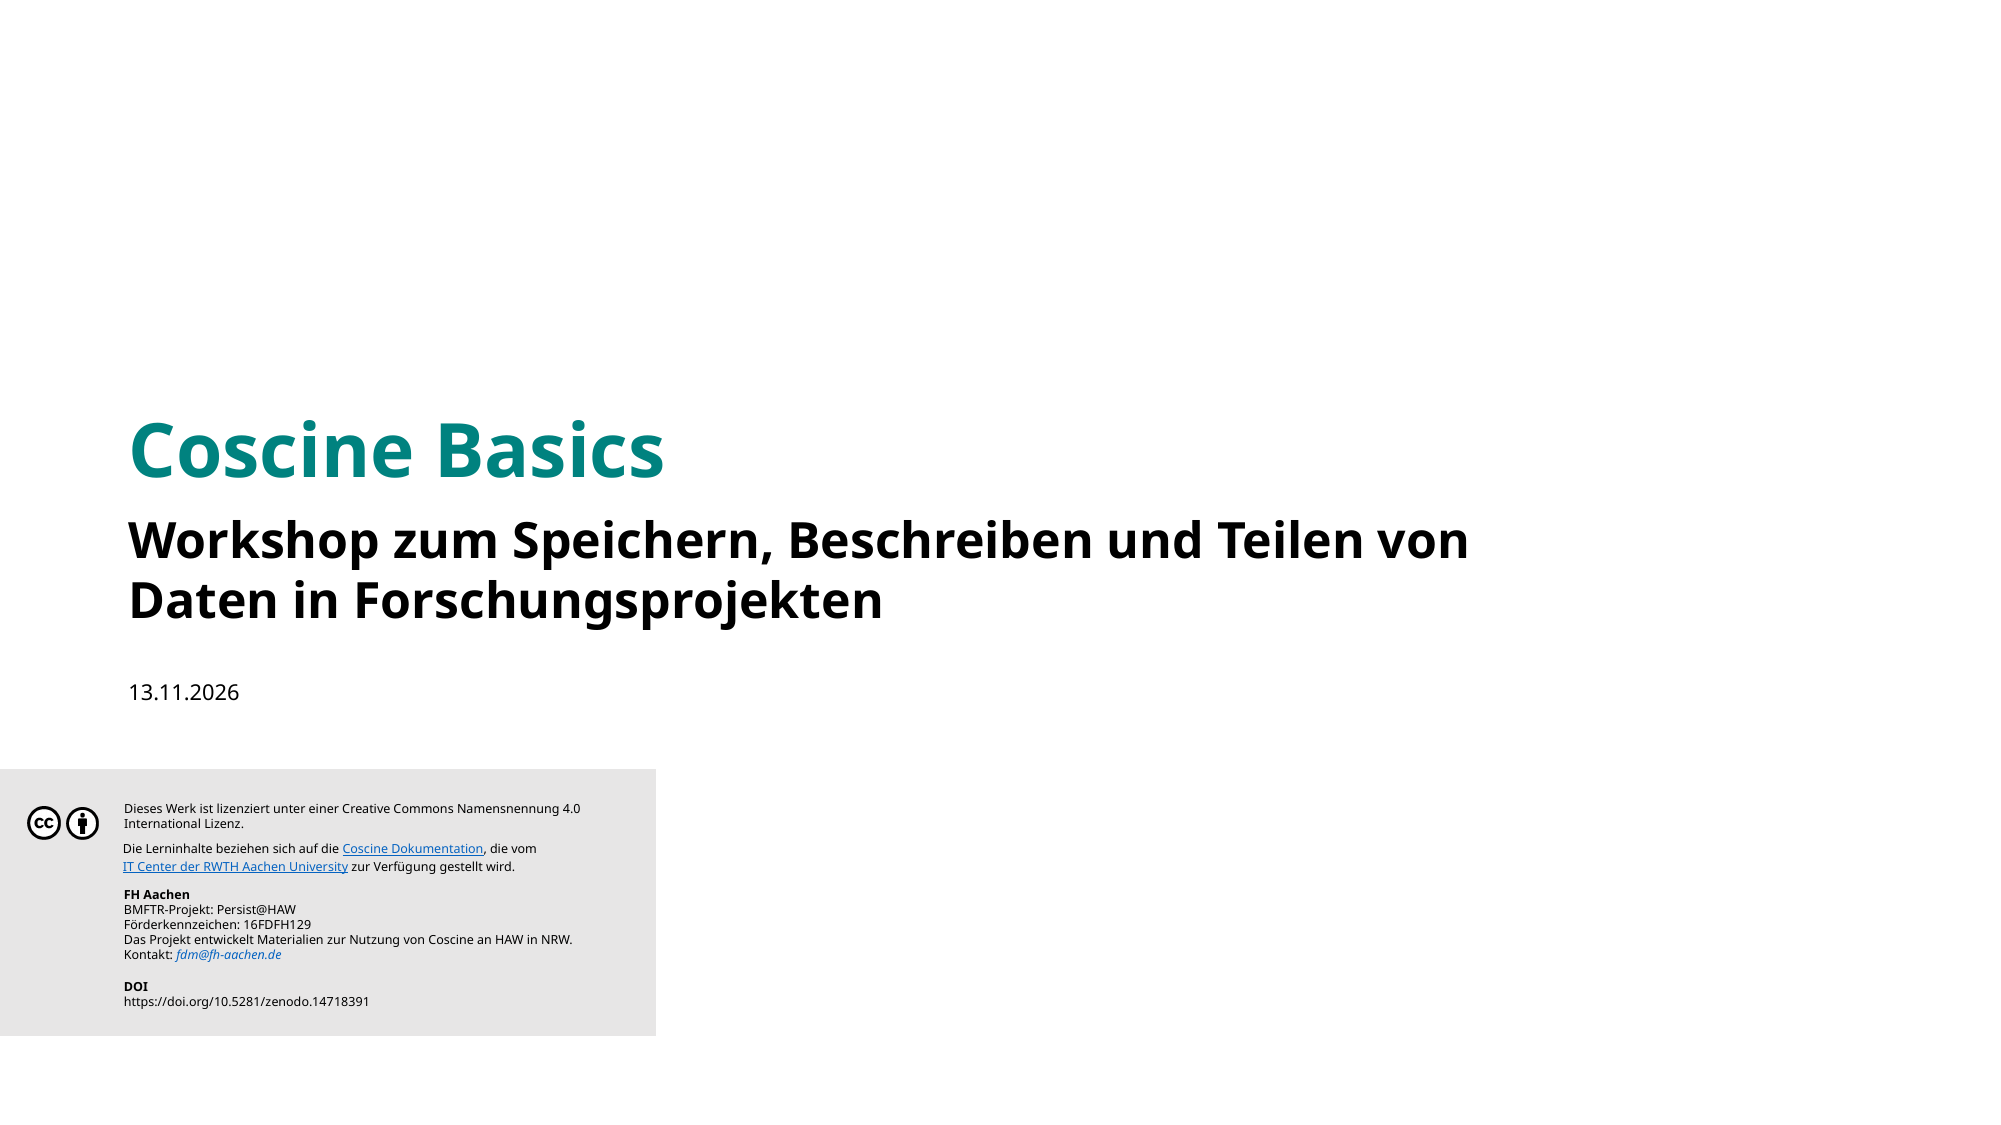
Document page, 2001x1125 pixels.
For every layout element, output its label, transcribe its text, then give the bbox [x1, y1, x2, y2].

picture [27, 806, 61, 840]
text_box Die Lerninhalte beziehen sich auf die Coscine Dokumentation, die vom IT Center der RWTH Aachen University zur Verfügung gestellt wird. [108, 834, 594, 883]
text_box FH Aachen BMFTR-Projekt: Persist@HAW Förderkennzeichen: 16FDFH129 Das Projekt entwickelt Materialien zur Nutzung von Coscine an HAW in NRW. Kontakt: fdm@fh-aachen.de DOI https://doi.org/10.5281/zenodo.14718391 [109, 879, 702, 1017]
text_box [0, 769, 656, 1036]
list Coscine Basics [113, 405, 1886, 488]
text_box Dieses Werk ist lizenziert unter einer Creative Commons Namensnennung 4.0 International Lizenz. [109, 793, 683, 839]
picture [66, 807, 99, 840]
list Workshop zum Speichern, Beschreiben und Teilen von Daten in Forschungsprojekten [113, 501, 1601, 683]
